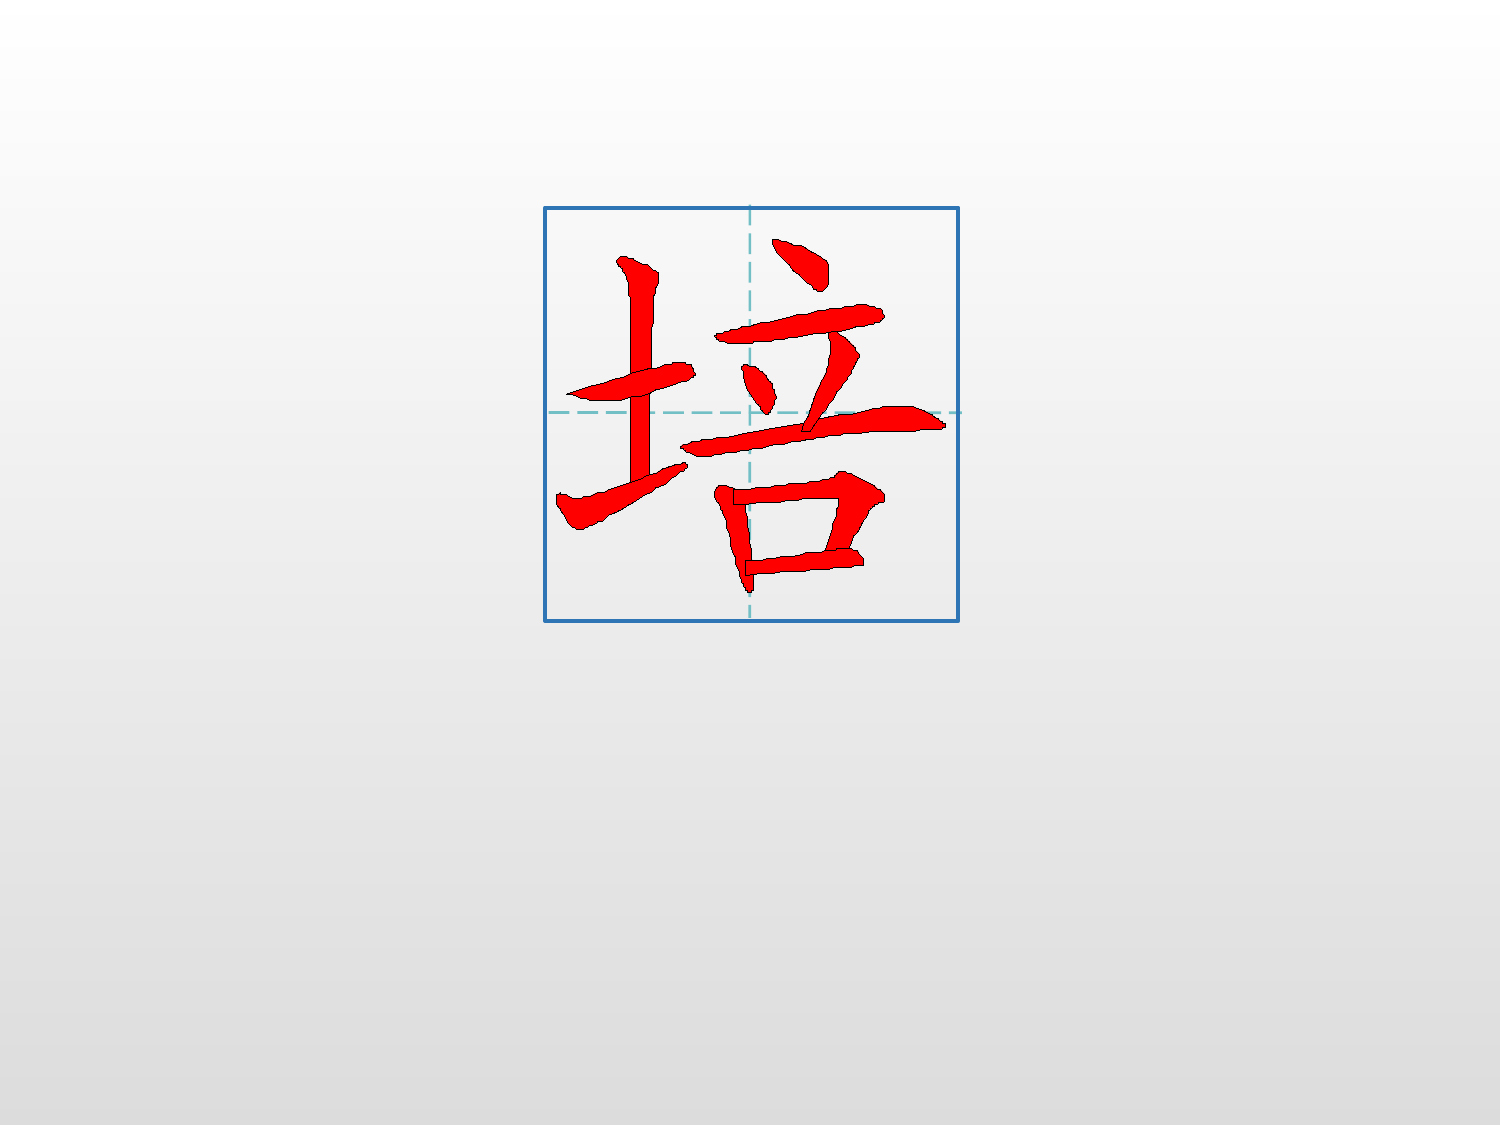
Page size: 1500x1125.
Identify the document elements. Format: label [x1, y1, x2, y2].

text_box [544, 204, 962, 622]
